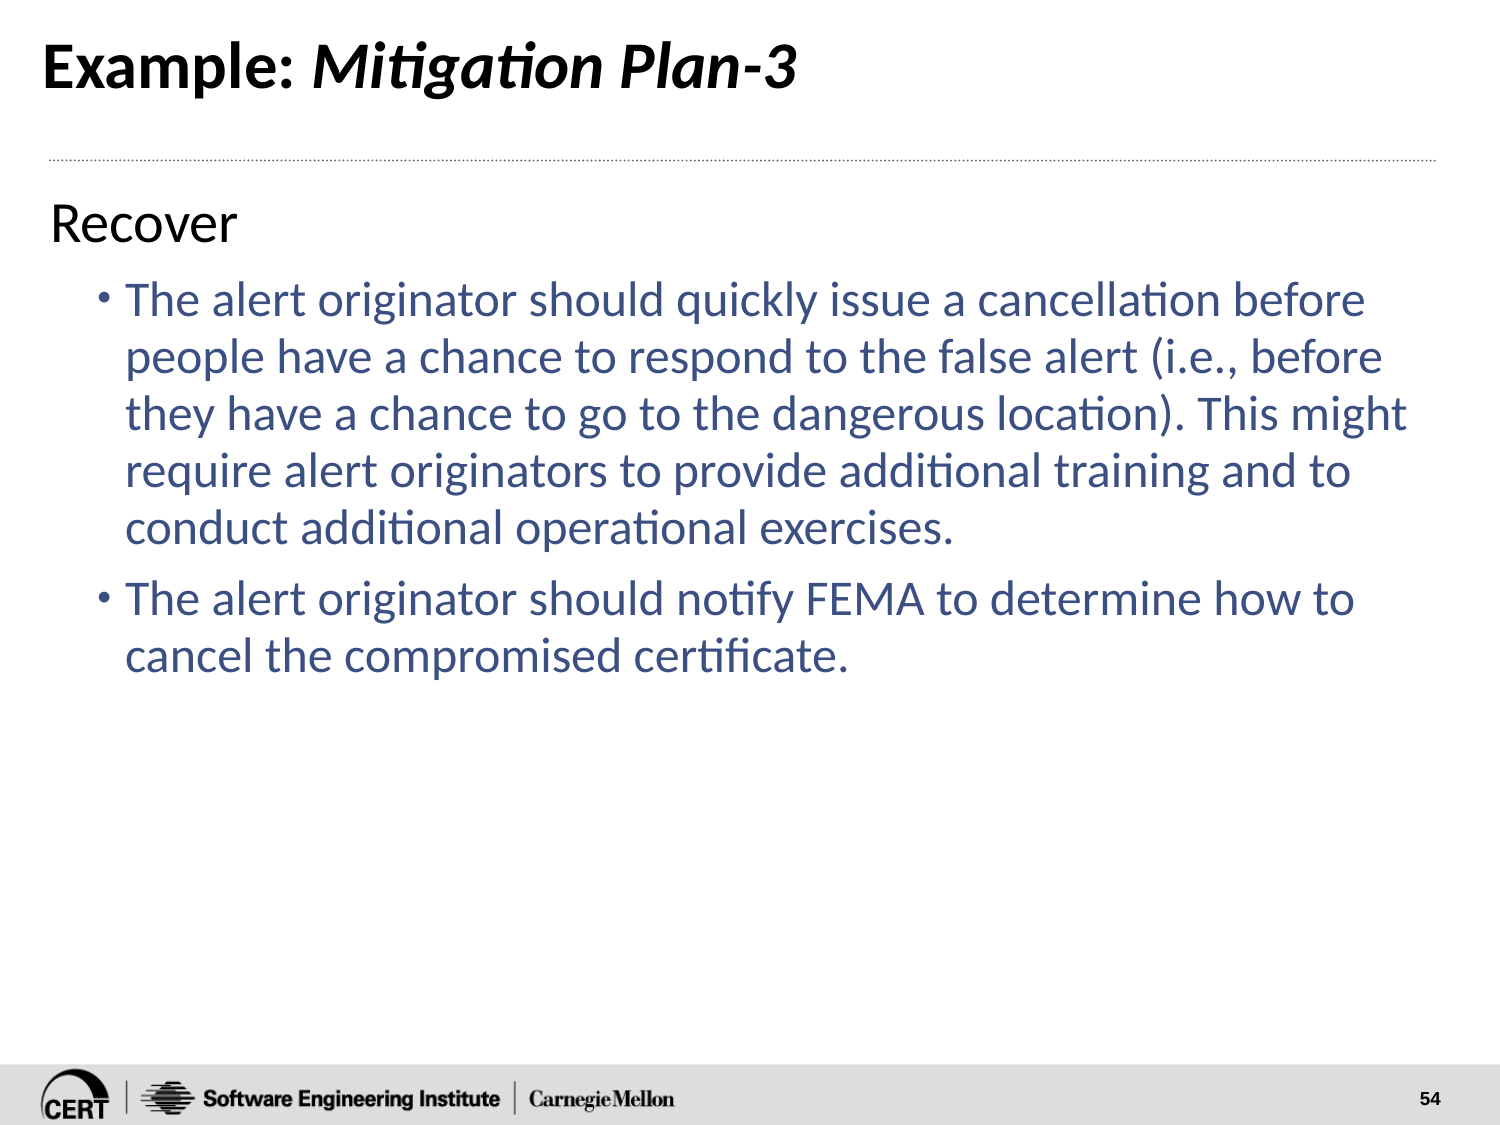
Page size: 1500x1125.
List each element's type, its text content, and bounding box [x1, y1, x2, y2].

picture [24, 1065, 688, 1125]
list Recover The alert originator should quickly issue a cancellation before people have a chance to respond to the false alert (i.e., before they have a chance to go to the dangerous location). This might require alert originators to provide additional training and to conduct additional operational exercises. The alert originator should notify FEMA to determine how to cancel the compromised certificate. [49, 187, 1438, 1001]
title Example: Mitigation Plan-3 [42, 37, 1434, 155]
